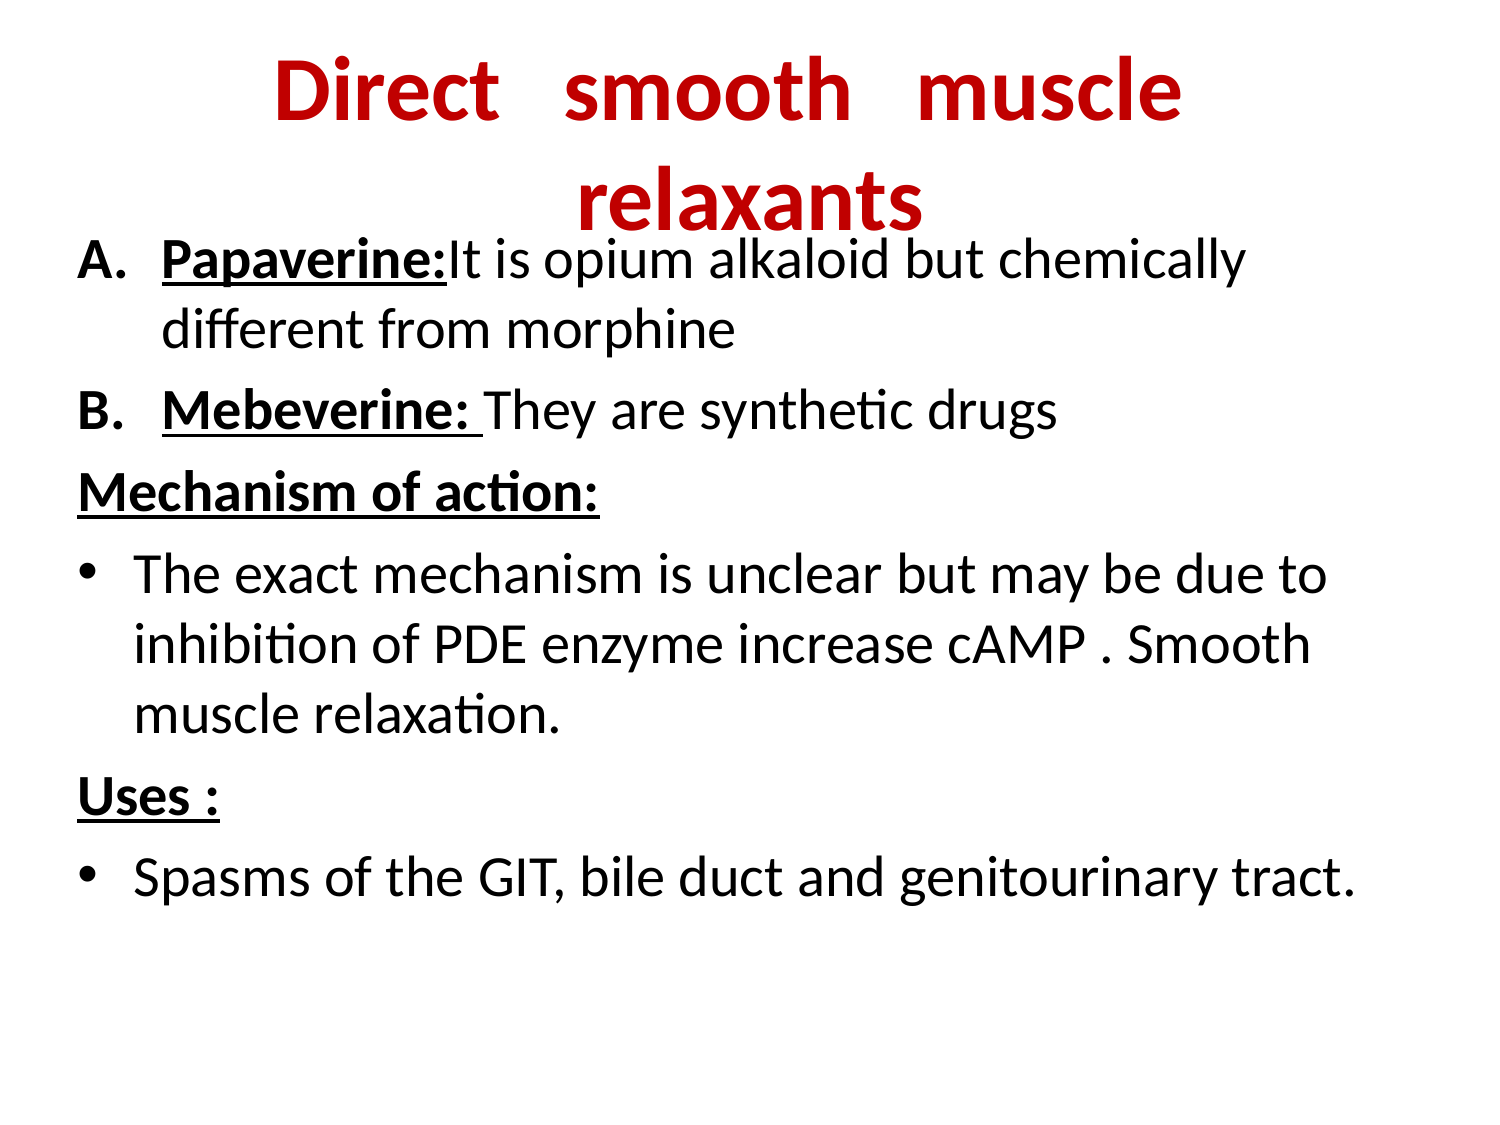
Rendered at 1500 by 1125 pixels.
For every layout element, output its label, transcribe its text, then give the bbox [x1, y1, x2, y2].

list Papaverine:It is opium alkaloid but chemically different from morphine Mebeverine: They are synthetic drugs Mechanism of action: The exact mechanism is unclear but may be due to inhibition of PDE enzyme increase cAMP . Smooth muscle relaxation. Uses : Spasms of the GIT, bile duct and genitourinary tract. [62, 212, 1463, 1075]
title Direct smooth muscle relaxants [75, 45, 1425, 212]
